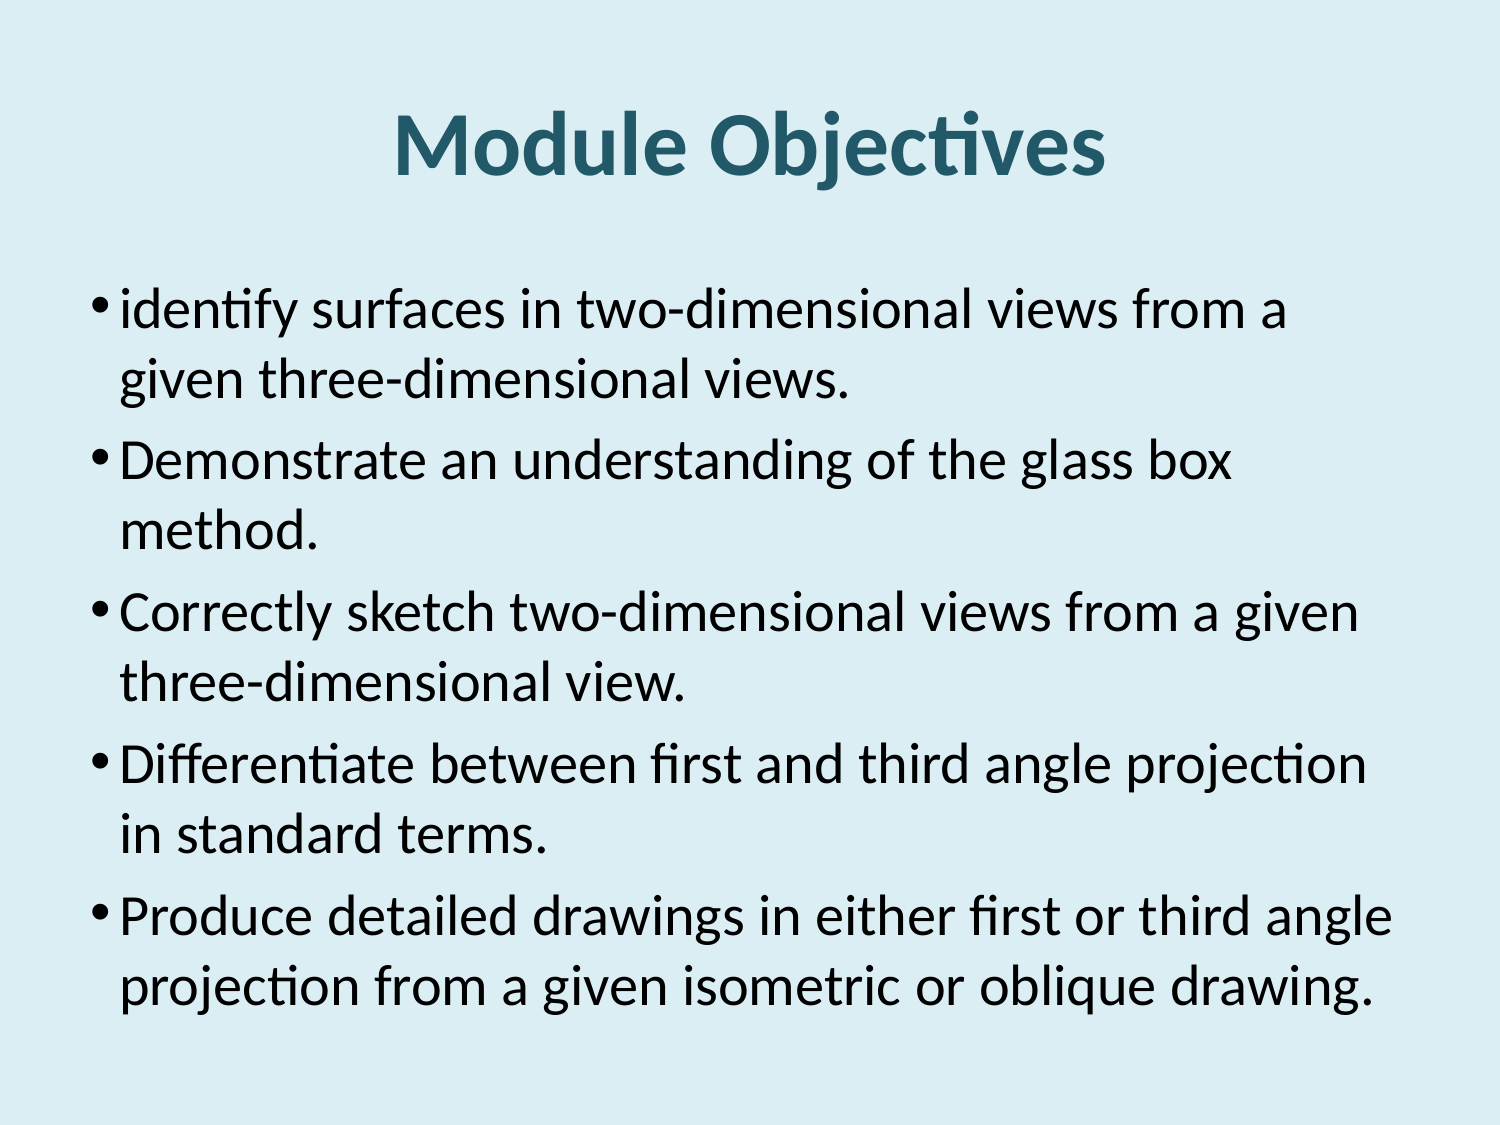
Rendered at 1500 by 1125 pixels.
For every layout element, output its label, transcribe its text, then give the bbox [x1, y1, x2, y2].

list identify surfaces in two-dimensional views from a given three-dimensional views. Demonstrate an understanding of the glass box method. Correctly sketch two-dimensional views from a given three-dimensional view. Differentiate between first and third angle projection in standard terms. Produce detailed drawings in either first or third angle projection from a given isometric or oblique drawing. [75, 262, 1425, 1005]
title Module Objectives [75, 45, 1425, 233]
